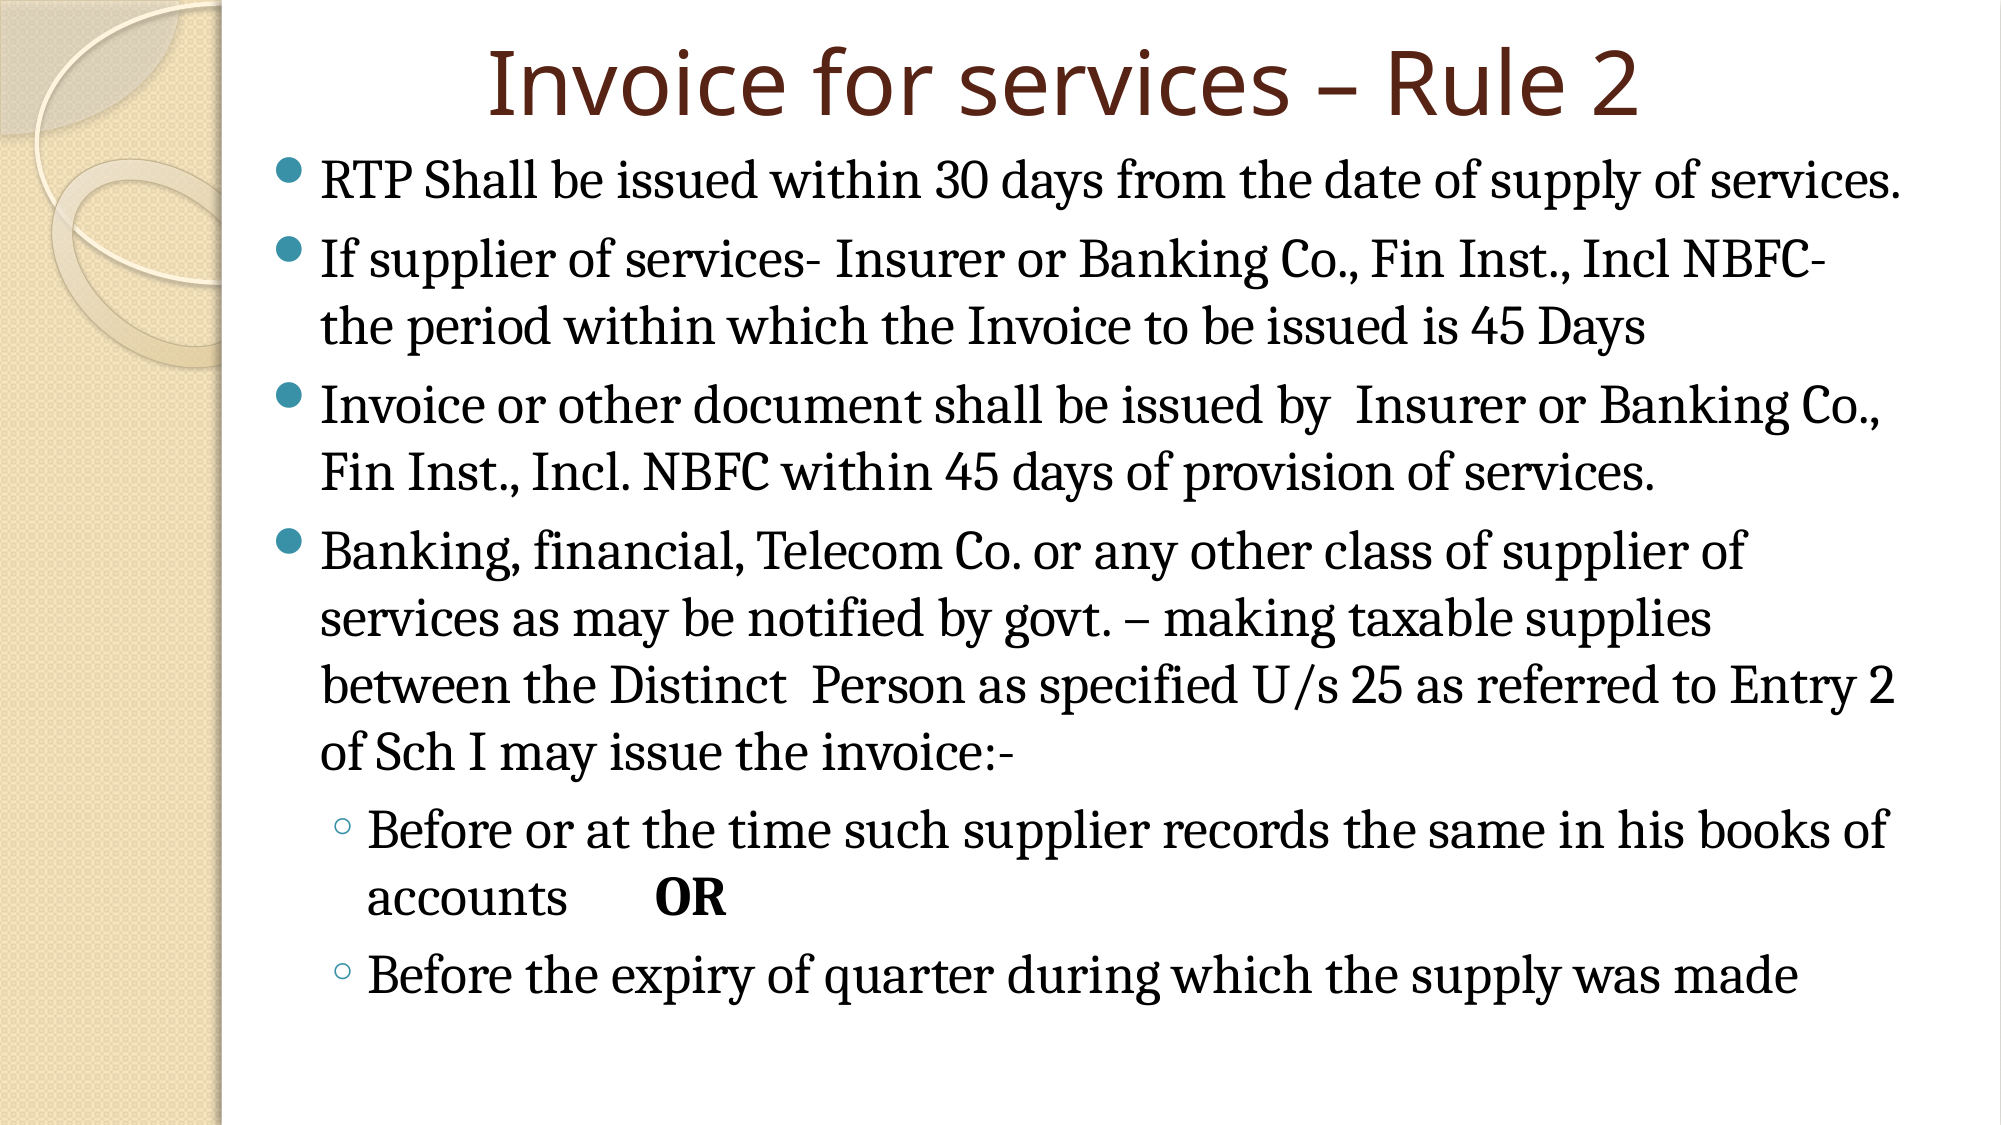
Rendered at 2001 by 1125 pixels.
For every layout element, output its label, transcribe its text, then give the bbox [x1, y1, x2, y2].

title Invoice for services – Rule 2 [243, 20, 1887, 135]
list RTP Shall be issued within 30 days from the date of supply of services. If supplier of services- Insurer or Banking Co., Fin Inst., Incl NBFC- the period within which the Invoice to be issued is 45 Days Invoice or other document shall be issued by Insurer or Banking Co., Fin Inst., Incl. NBFC within 45 days of provision of services. Banking, financial, Telecom Co. or any other class of supplier of services as may be notified by govt. – making taxable supplies between the Distinct Person as specified U/s 25 as referred to Entry 2 of Sch I may issue the invoice:- Before or at the time such supplier records the same in his books of accounts OR Before the expiry of quarter during which the supply was made [243, 135, 1922, 1087]
